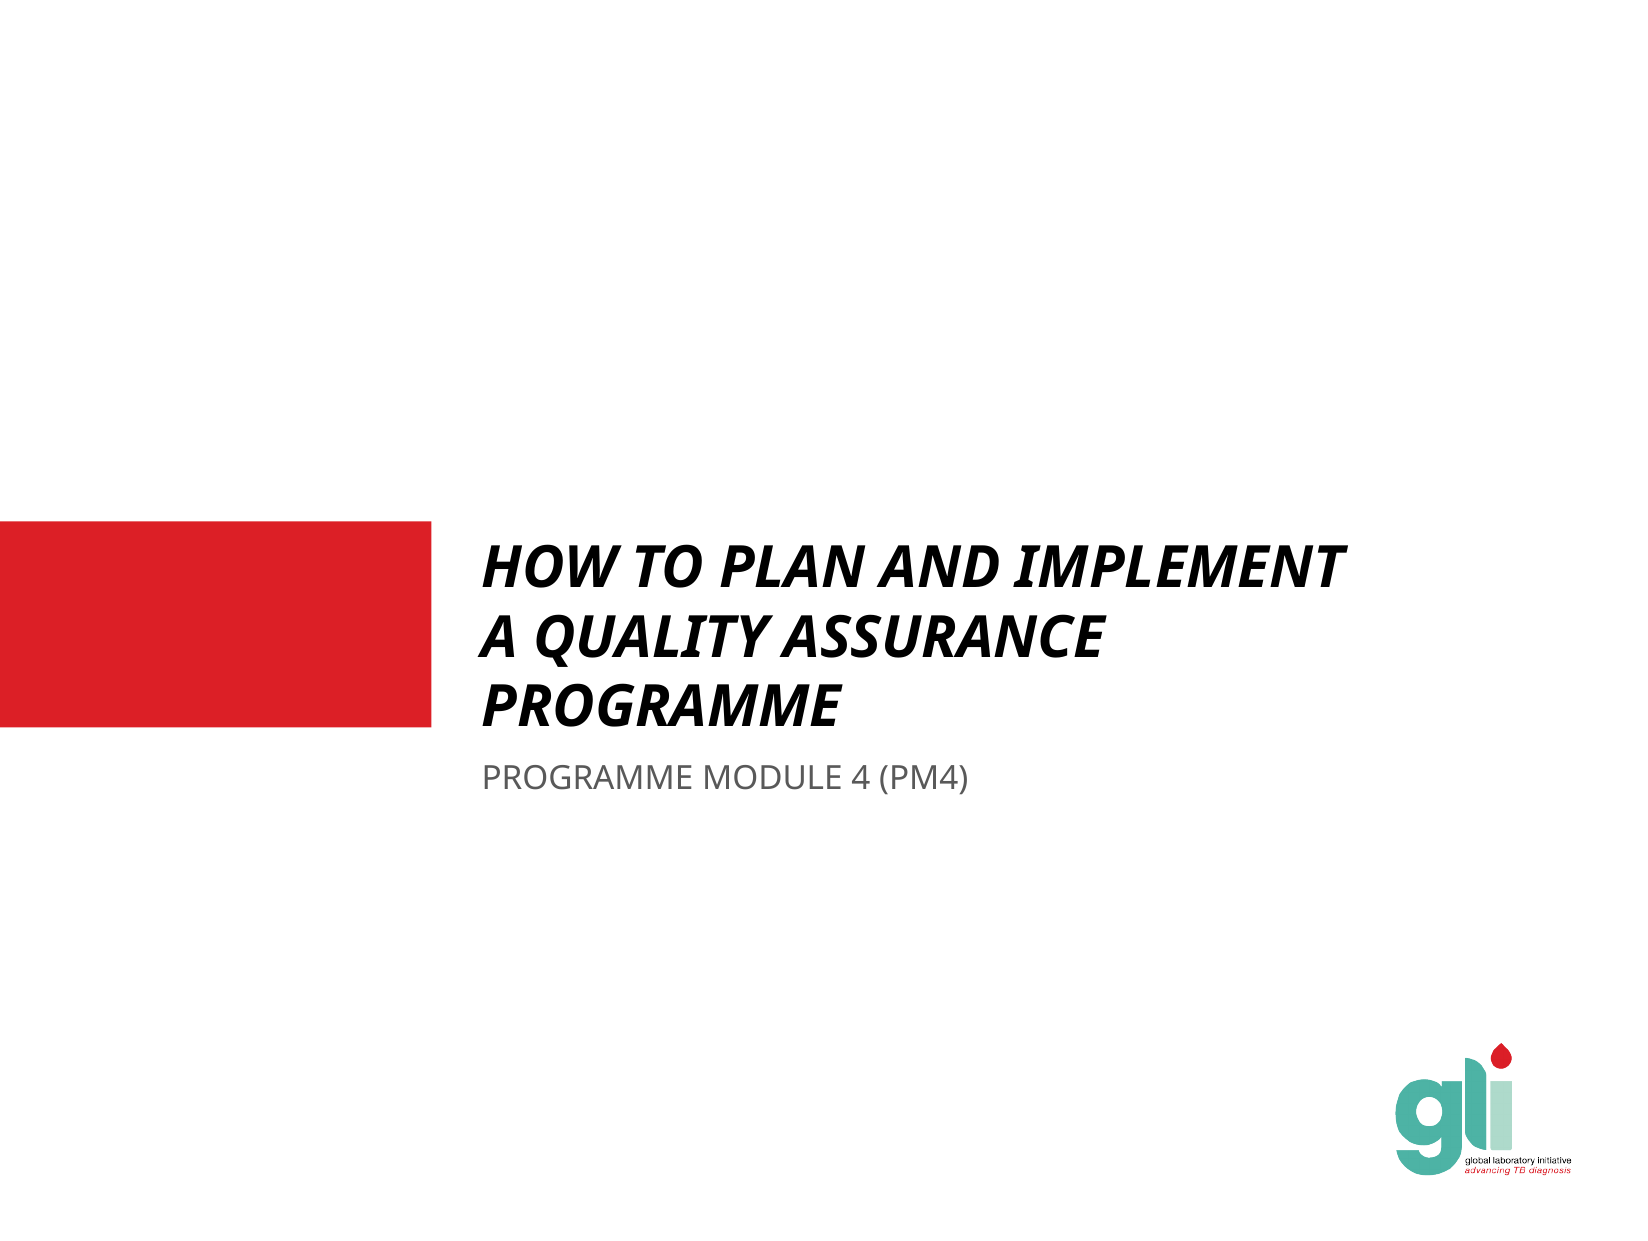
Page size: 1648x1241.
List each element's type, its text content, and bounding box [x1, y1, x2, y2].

text_box HOW TO PLAN AND IMPLEMENT A QUALITY ASSURANCE PROGRAMME [466, 521, 1389, 746]
text_box PROGRAMME MODULE 4 (PM4) [466, 748, 1025, 804]
slide_number 1 [1163, 1154, 1535, 1221]
picture [1388, 1037, 1577, 1181]
text_box [0, 520, 432, 728]
